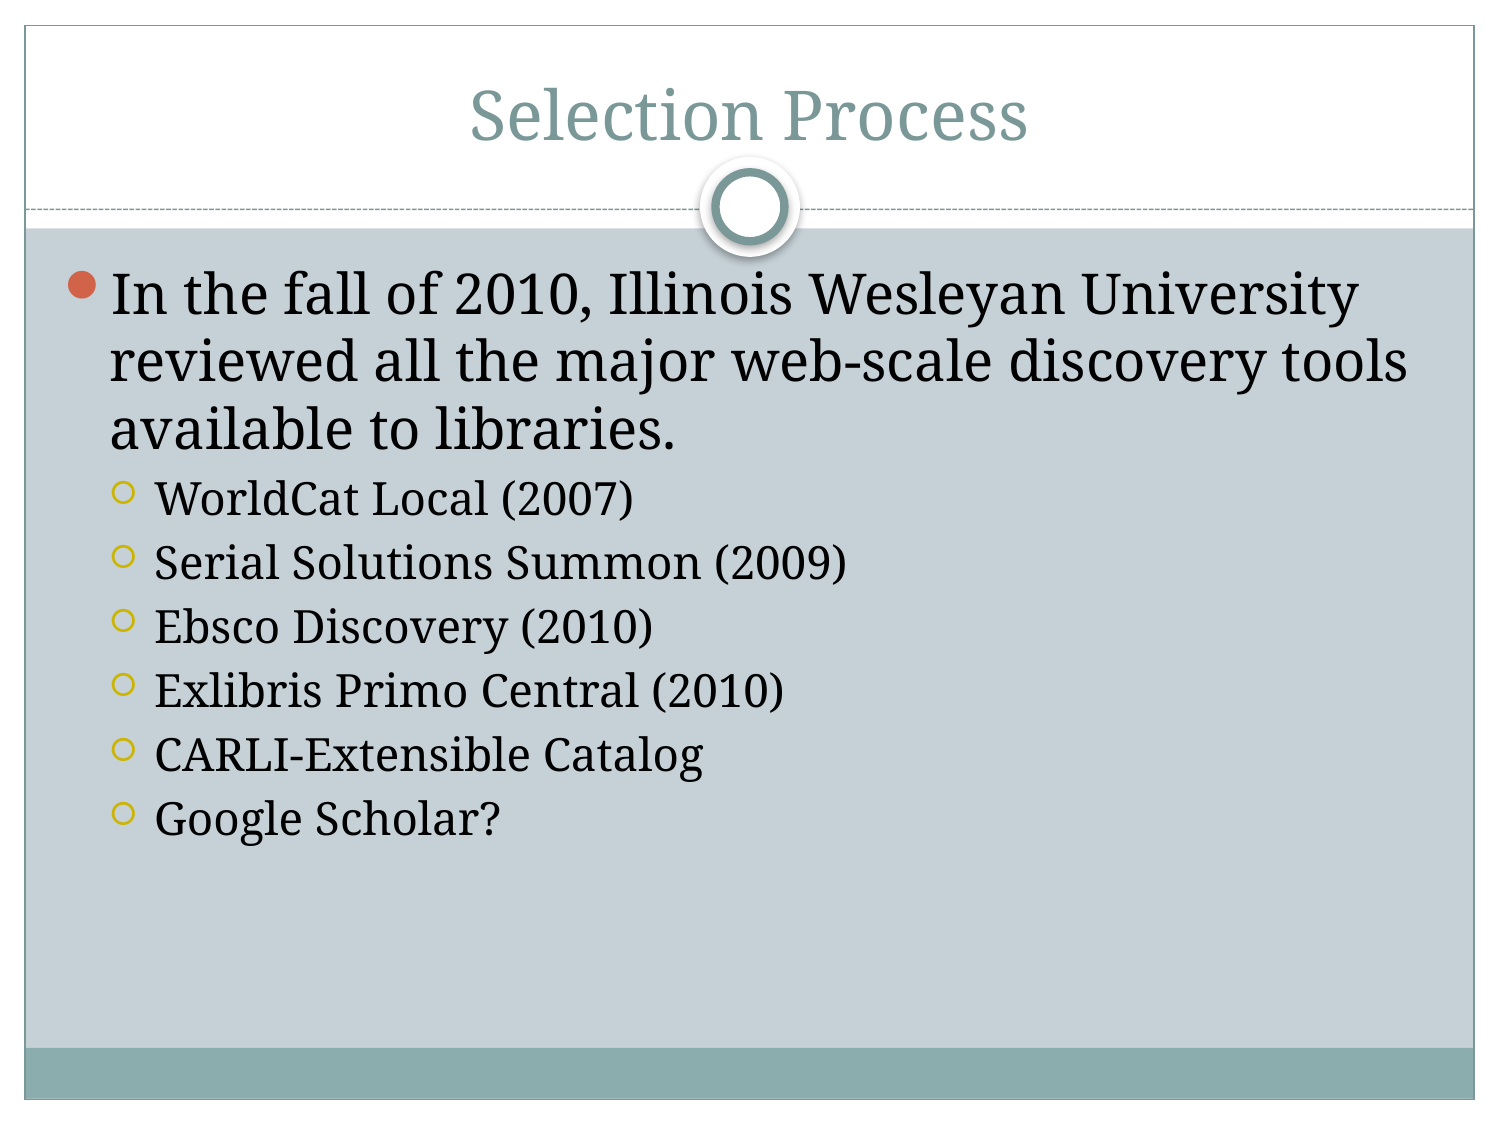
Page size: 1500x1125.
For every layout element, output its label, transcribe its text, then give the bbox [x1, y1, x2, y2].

title Selection Process [49, 37, 1450, 162]
list In the fall of 2010, Illinois Wesleyan University reviewed all the major web-scale discovery tools available to libraries. WorldCat Local (2007) Serial Solutions Summon (2009) Ebsco Discovery (2010) Exlibris Primo Central (2010) CARLI-Extensible Catalog Google Scholar? [49, 250, 1445, 1001]
